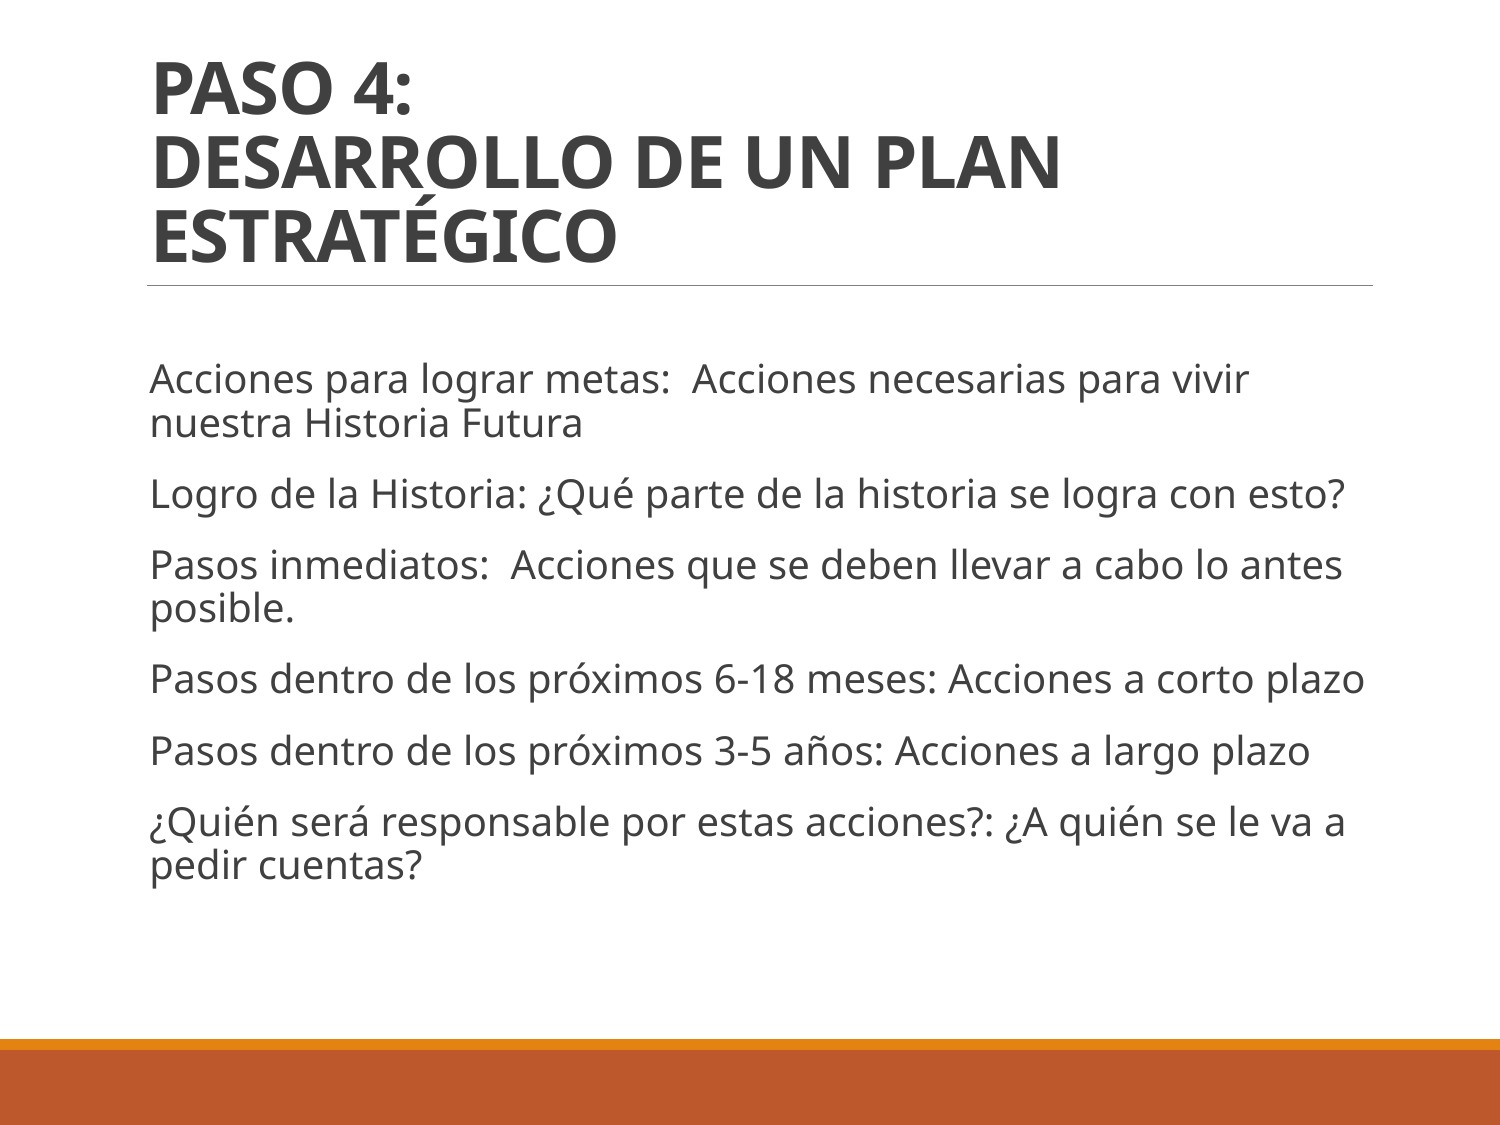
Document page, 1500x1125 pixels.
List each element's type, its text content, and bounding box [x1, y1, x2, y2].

list Acciones para lograr metas: Acciones necesarias para vivir nuestra Historia Futura Logro de la Historia: ¿Qué parte de la historia se logra con esto? Pasos inmediatos: Acciones que se deben llevar a cabo lo antes posible. Pasos dentro de los próximos 6-18 meses: Acciones a corto plazo Pasos dentro de los próximos 3-5 años: Acciones a largo plazo ¿Quién será responsable por estas acciones?: ¿A quién se le va a pedir cuentas? [135, 351, 1373, 963]
title PASO 4: DESARROLLO DE UN PLAN ESTRATÉGICO [135, 47, 1373, 285]
